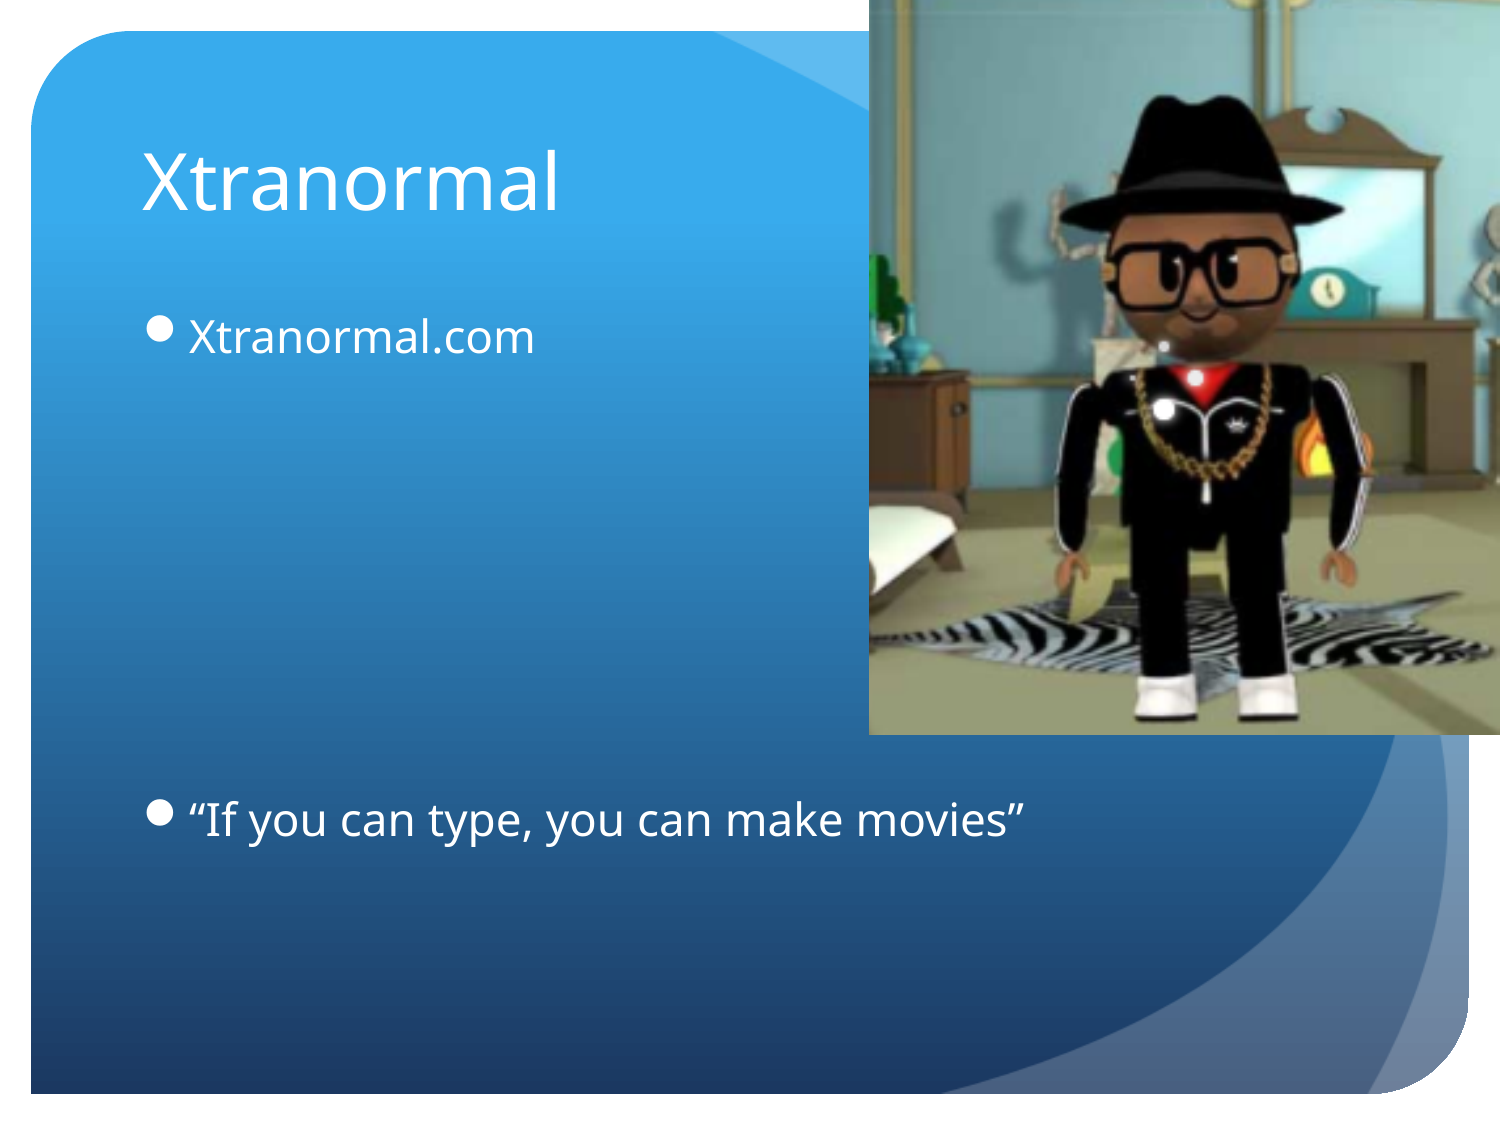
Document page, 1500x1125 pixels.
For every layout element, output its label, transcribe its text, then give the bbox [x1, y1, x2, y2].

title Xtranormal [127, 62, 869, 234]
list Xtranormal.com “If you can type, you can make movies” [127, 299, 1372, 991]
picture [24, 0, 1500, 1094]
